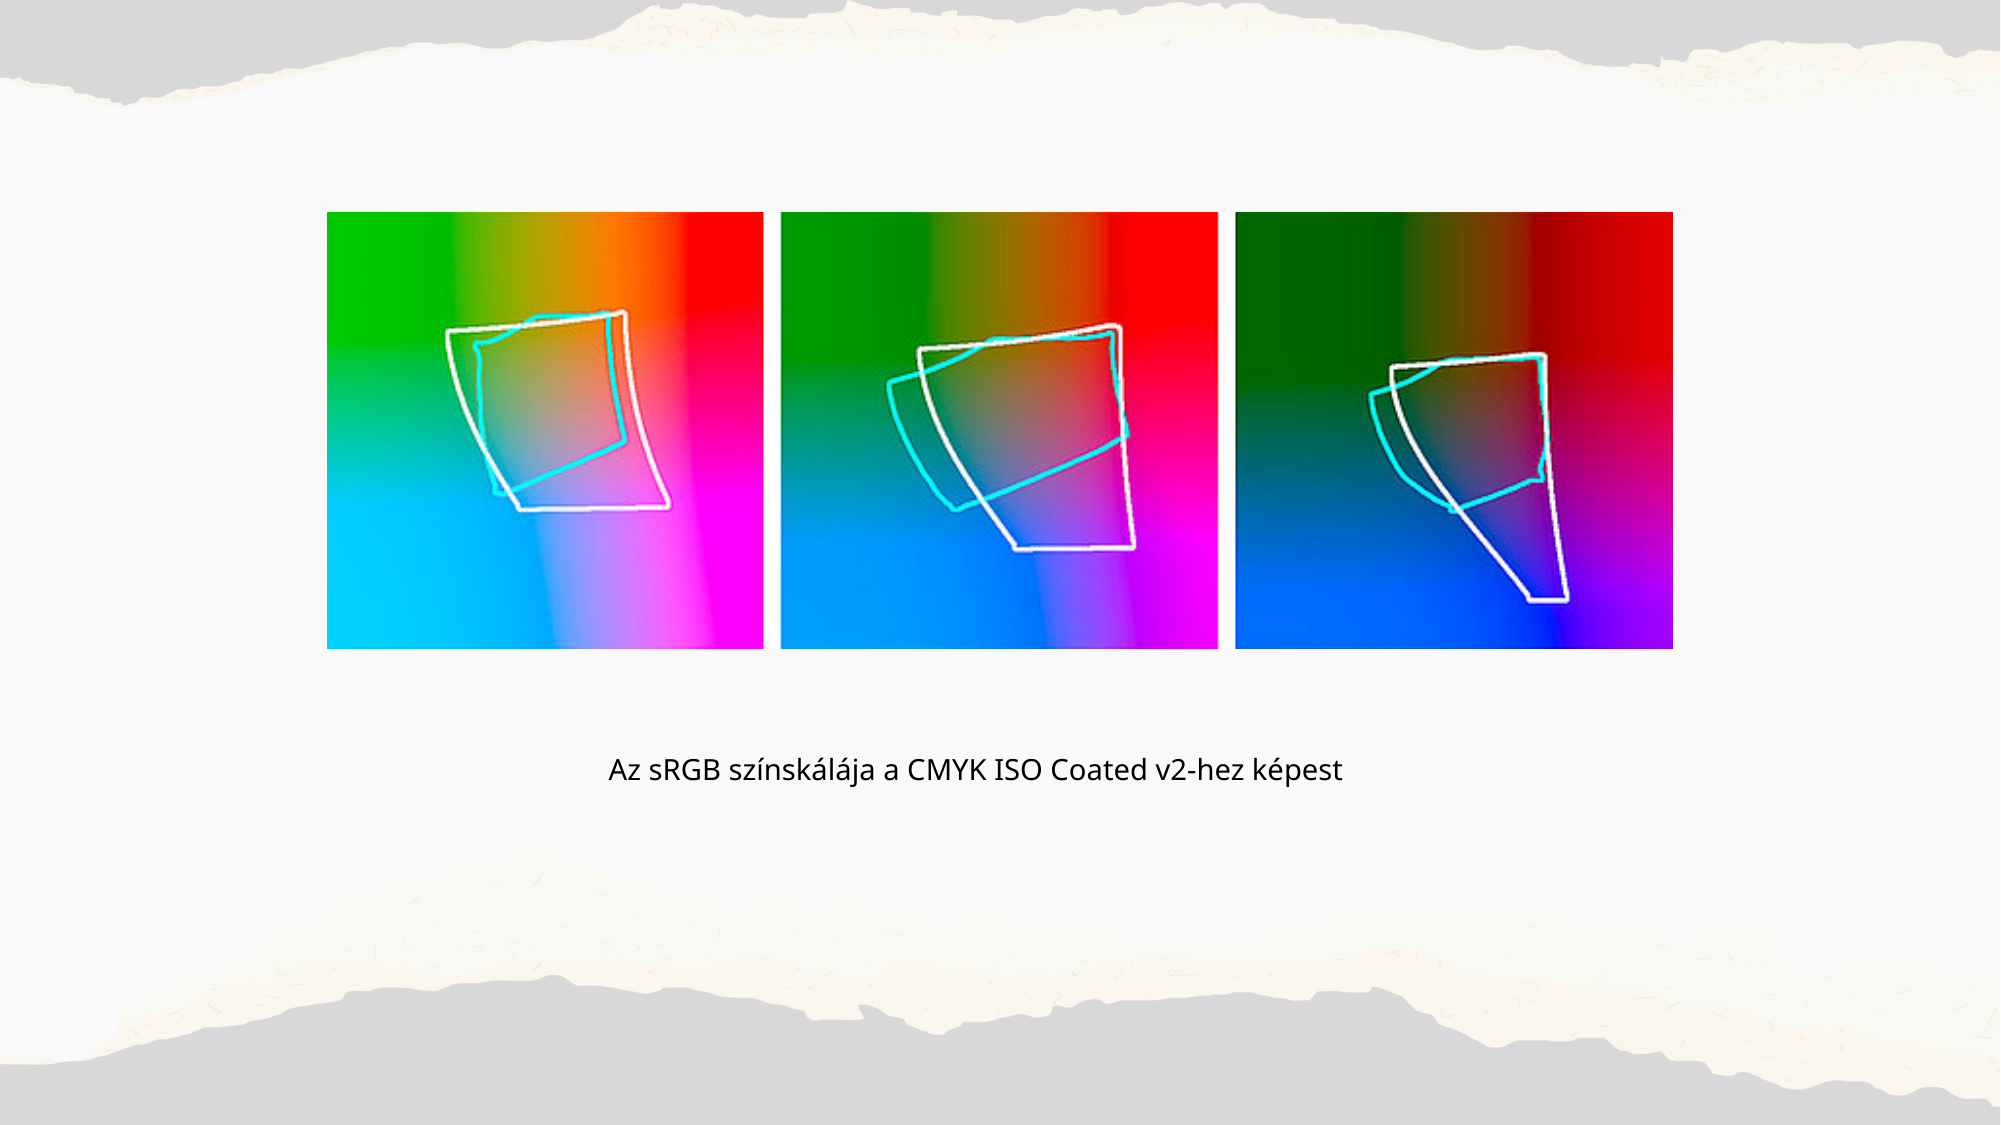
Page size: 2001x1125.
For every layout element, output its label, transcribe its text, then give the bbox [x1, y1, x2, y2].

text_box Az sRGB színskálája a CMYK ISO Coated v2-hez képest [594, 744, 1406, 794]
picture [0, 0, 2001, 1125]
